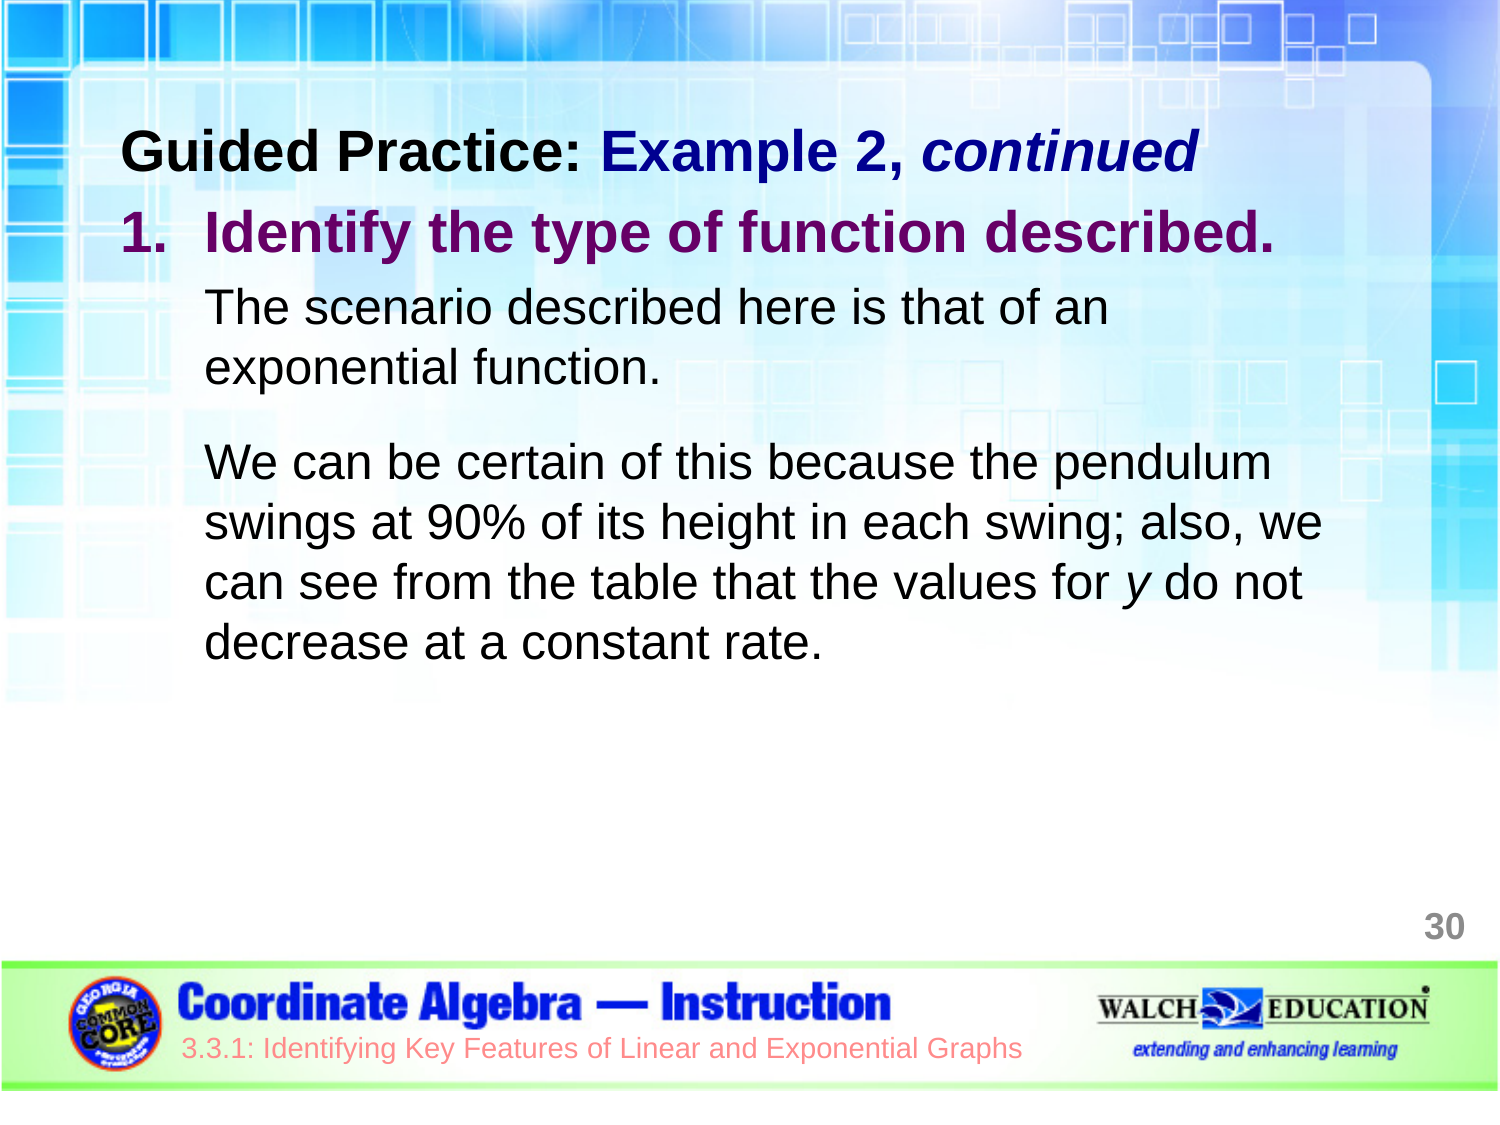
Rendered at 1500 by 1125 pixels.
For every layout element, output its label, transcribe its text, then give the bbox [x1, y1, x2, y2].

subtitle Guided Practice: Example 2, continued Identify the type of function described. The scenario described here is that of an exponential function. We can be certain of this because the pendulum swings at 90% of its height in each swing; also, we can see from the table that the values for y do not decrease at a constant rate. [105, 105, 1394, 925]
slide_number 30 [1361, 901, 1481, 949]
footer 3.3.1: Identifying Key Features of Linear and Exponential Graphs [166, 1024, 1080, 1069]
picture [1, 0, 1500, 1091]
